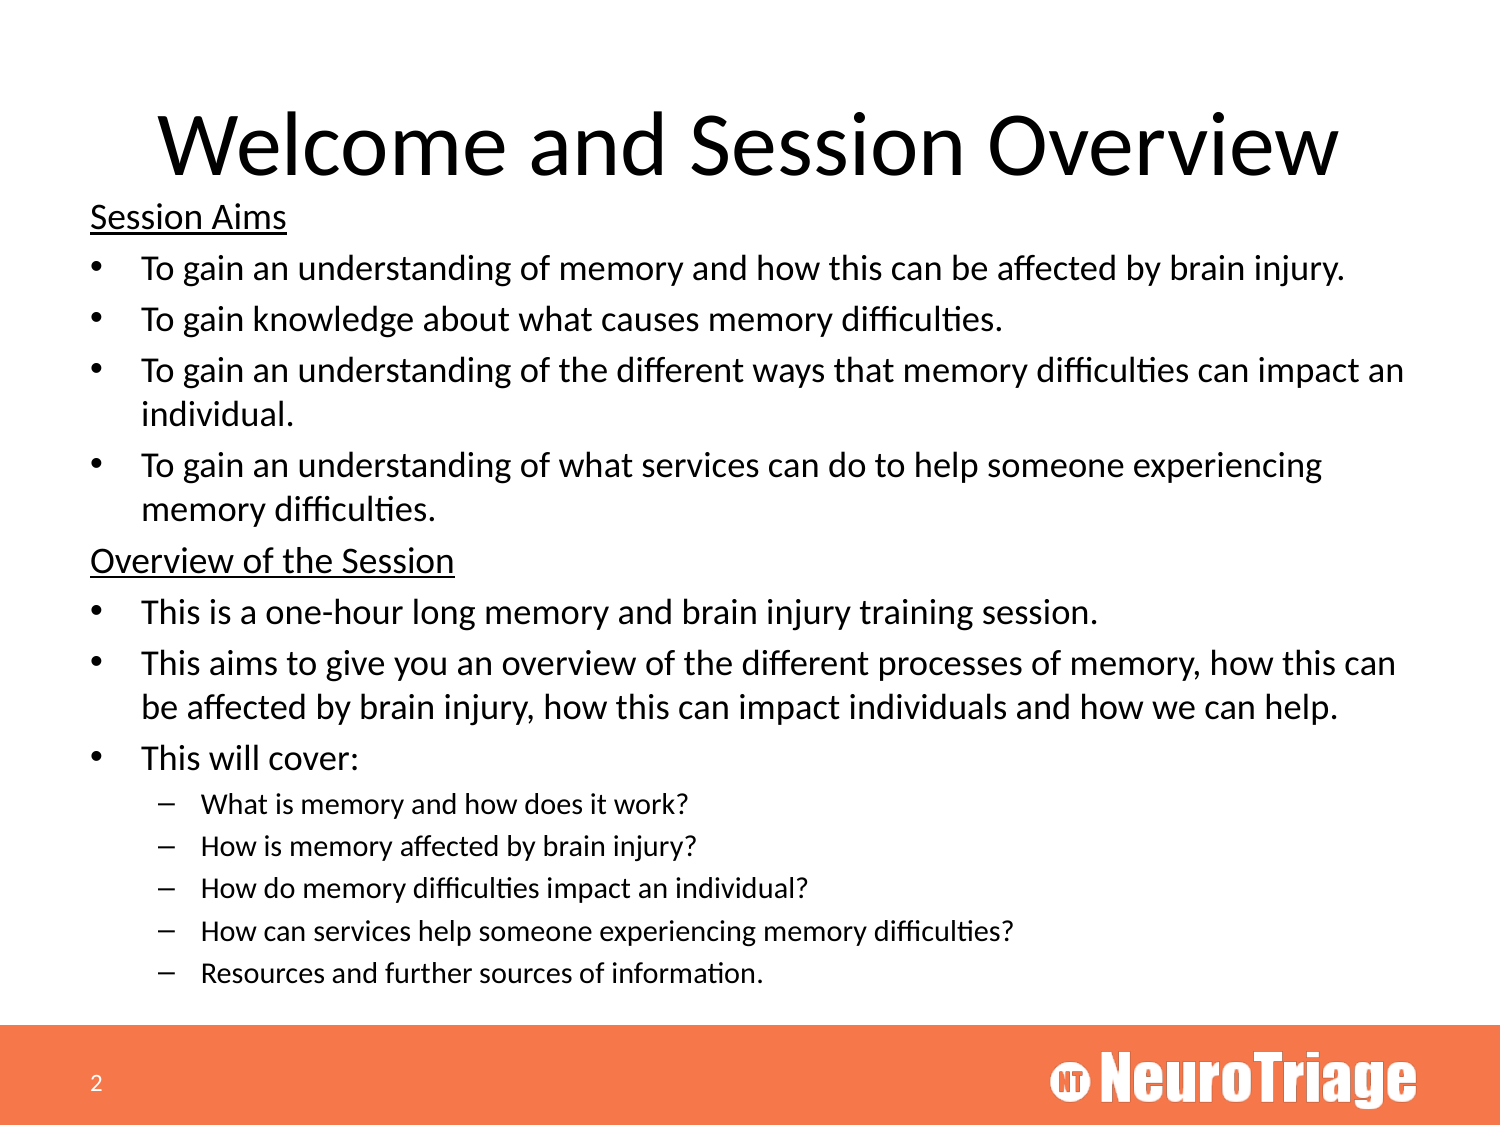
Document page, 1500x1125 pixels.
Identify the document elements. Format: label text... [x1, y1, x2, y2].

picture [1037, 1030, 1425, 1125]
title Welcome and Session Overview [75, 45, 1425, 184]
list Session Aims To gain an understanding of memory and how this can be affected by brain injury. To gain knowledge about what causes memory difficulties. To gain an understanding of the different ways that memory difficulties can impact an individual. To gain an understanding of what services can do to help someone experiencing memory difficulties. Overview of the Session This is a one-hour long memory and brain injury training session. This aims to give you an overview of the different processes of memory, how this can be affected by brain injury, how this can impact individuals and how we can help. This will cover: What is memory and how does it work? How is memory affected by brain injury? How do memory difficulties impact an individual? How can services help someone experiencing memory difficulties? Resources and further sources of information. [75, 184, 1425, 1024]
slide_number 2 [75, 1051, 425, 1112]
